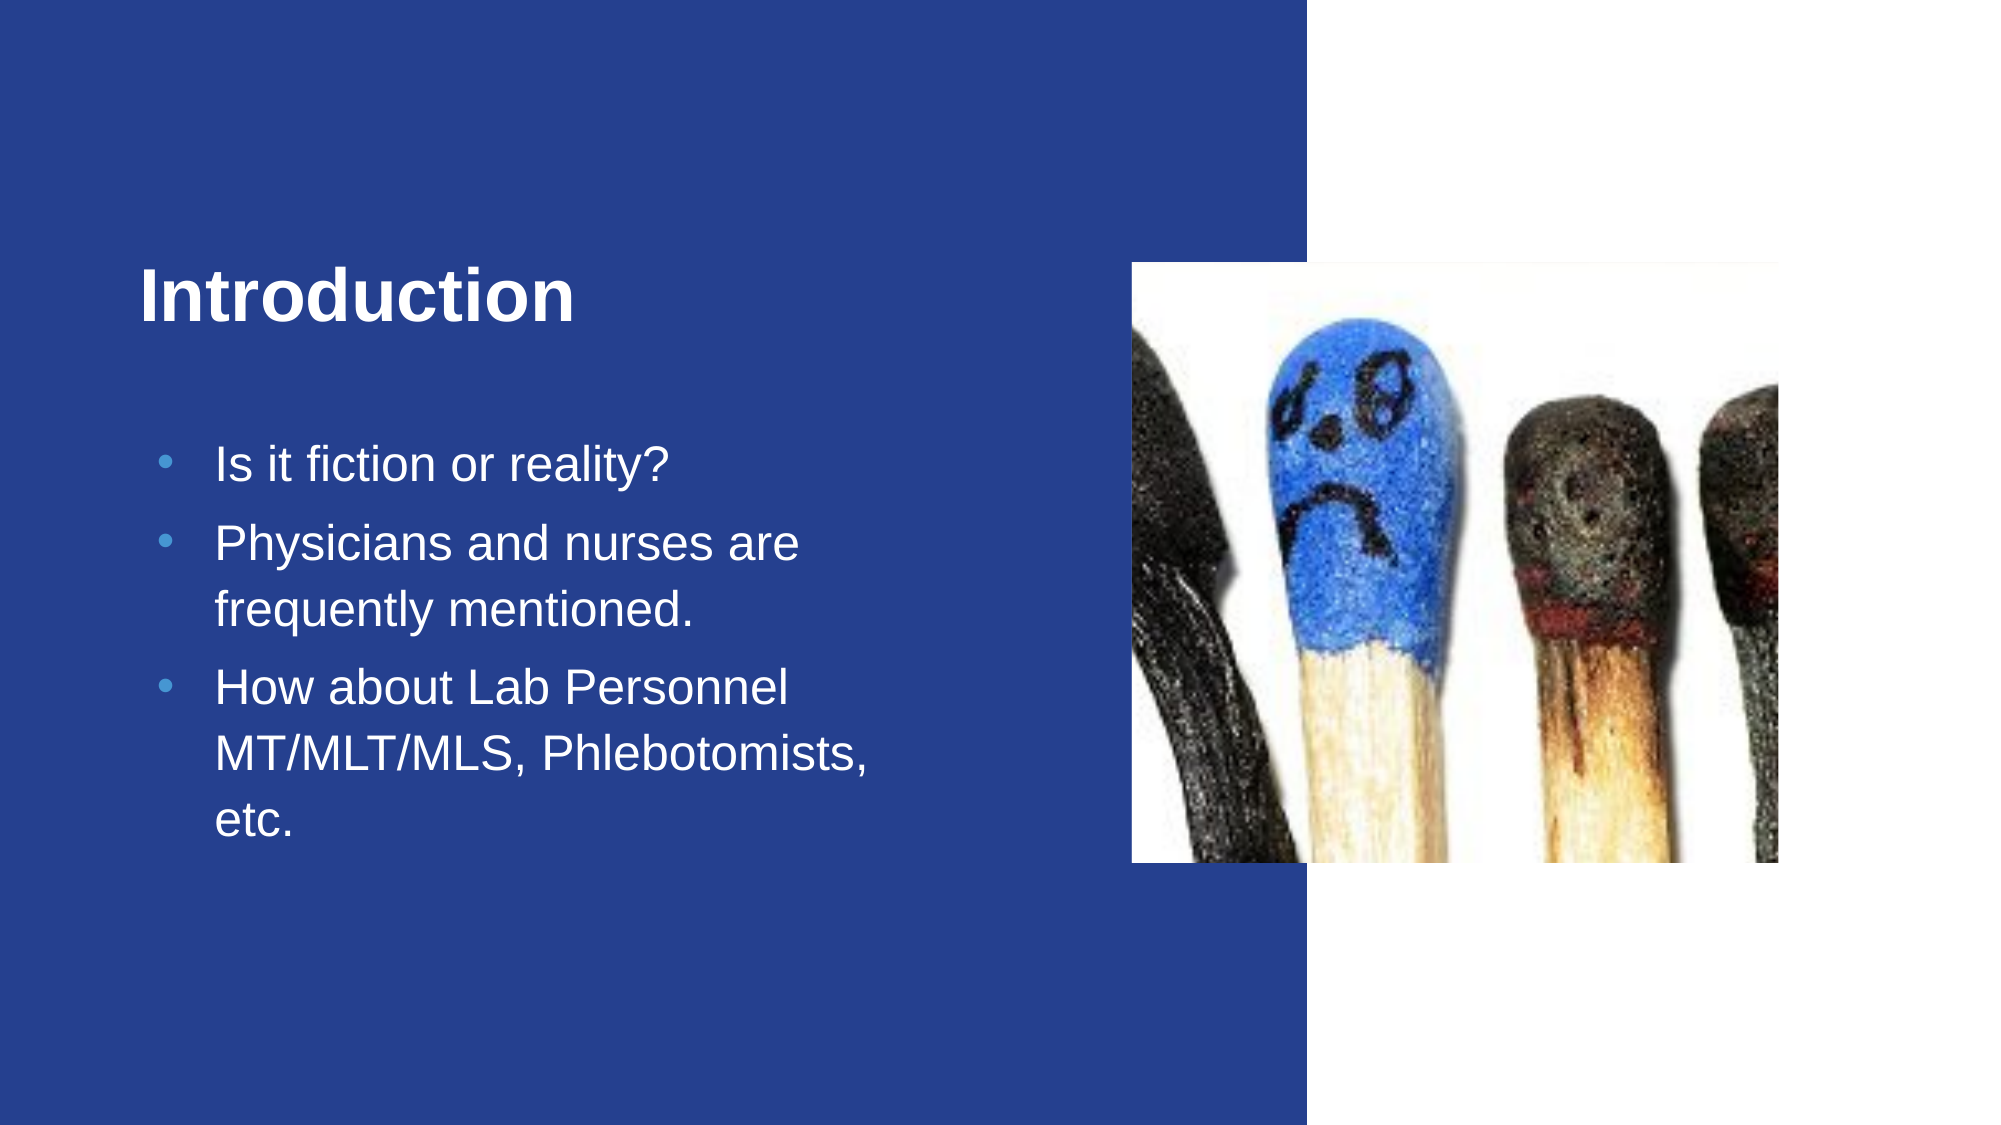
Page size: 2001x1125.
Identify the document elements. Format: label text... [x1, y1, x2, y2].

picture [1131, 261, 1779, 863]
list Is it fiction or reality? Physicians and nurses are frequently mentioned. How about Lab Personnel MT/MLT/MLS, Phlebotomists, etc. [124, 418, 932, 981]
title Introduction [124, 189, 932, 407]
